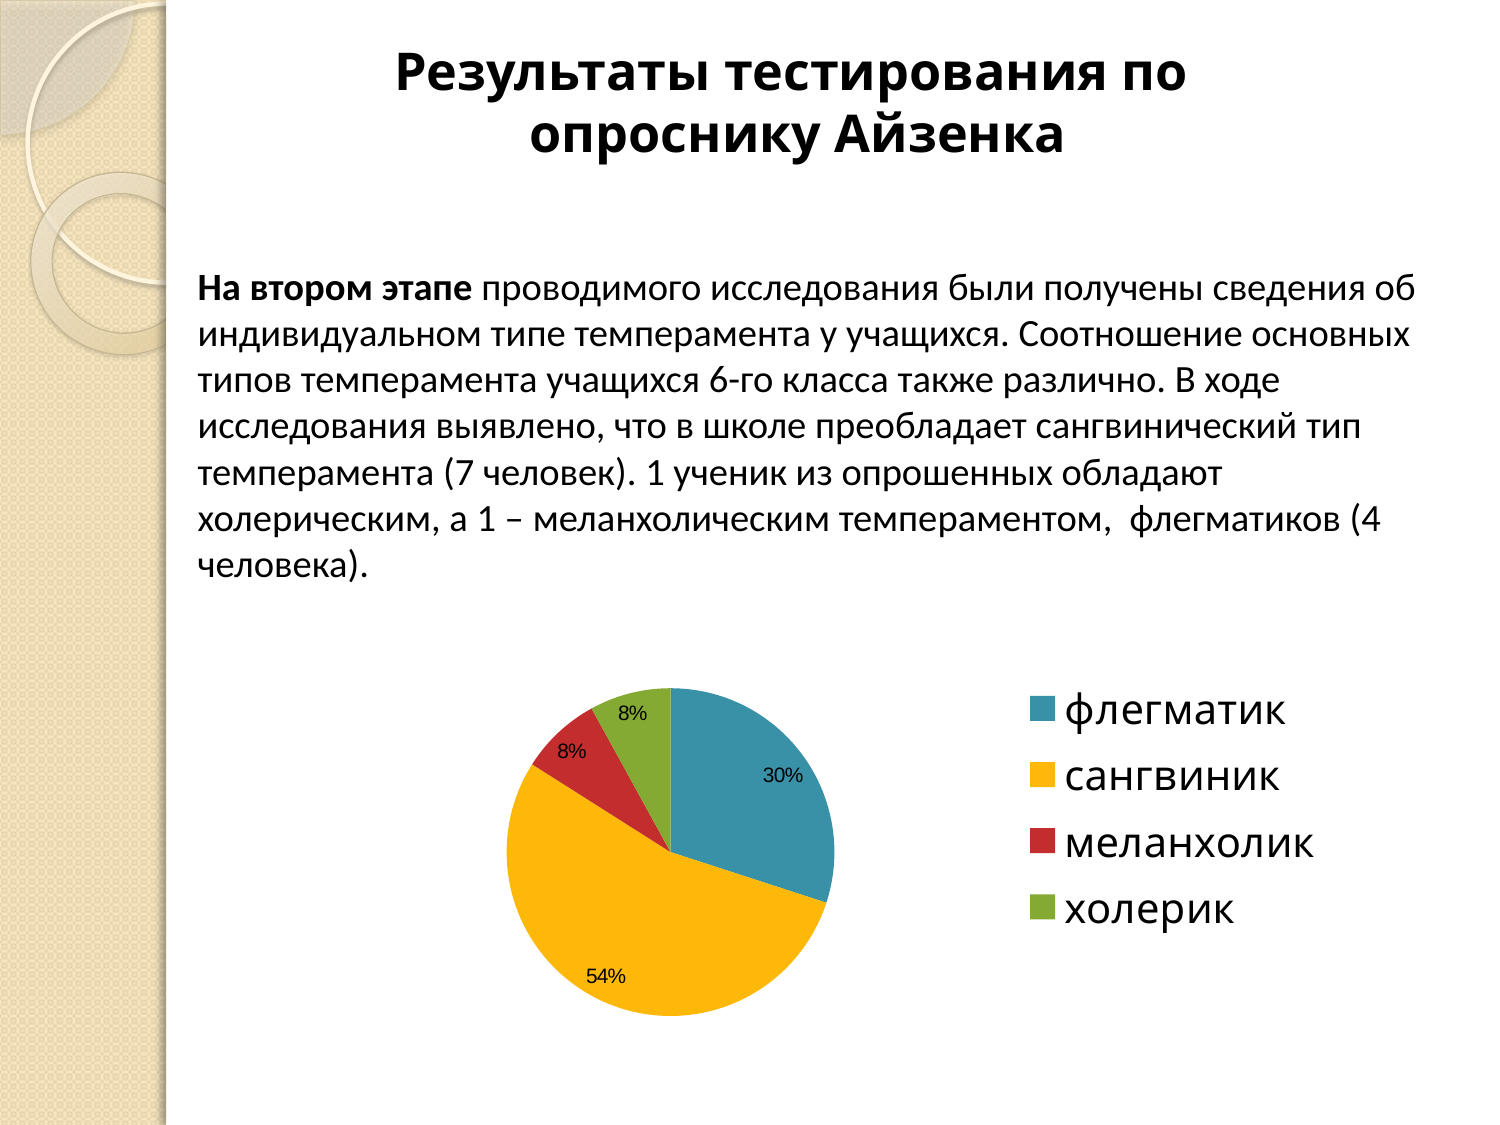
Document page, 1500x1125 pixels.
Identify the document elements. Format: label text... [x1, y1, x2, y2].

chart [229, 597, 1341, 1018]
title На втором этапе проводимого исследования были получены сведения об индивидуальном типе темперамента у учащихся. Соотношение основных типов темперамента учащихся 6-го класса также различно. В ходе исследования выявлено, что в школе преобладает сангвинический тип темперамента (7 человек). 1 ученик из опрошенных обладают холерическим, а 1 – меланхолическим темпераментом, флегматиков (4 человека). [183, 160, 1454, 632]
text_box Результаты тестирования по опроснику Айзенка [301, 30, 1282, 171]
